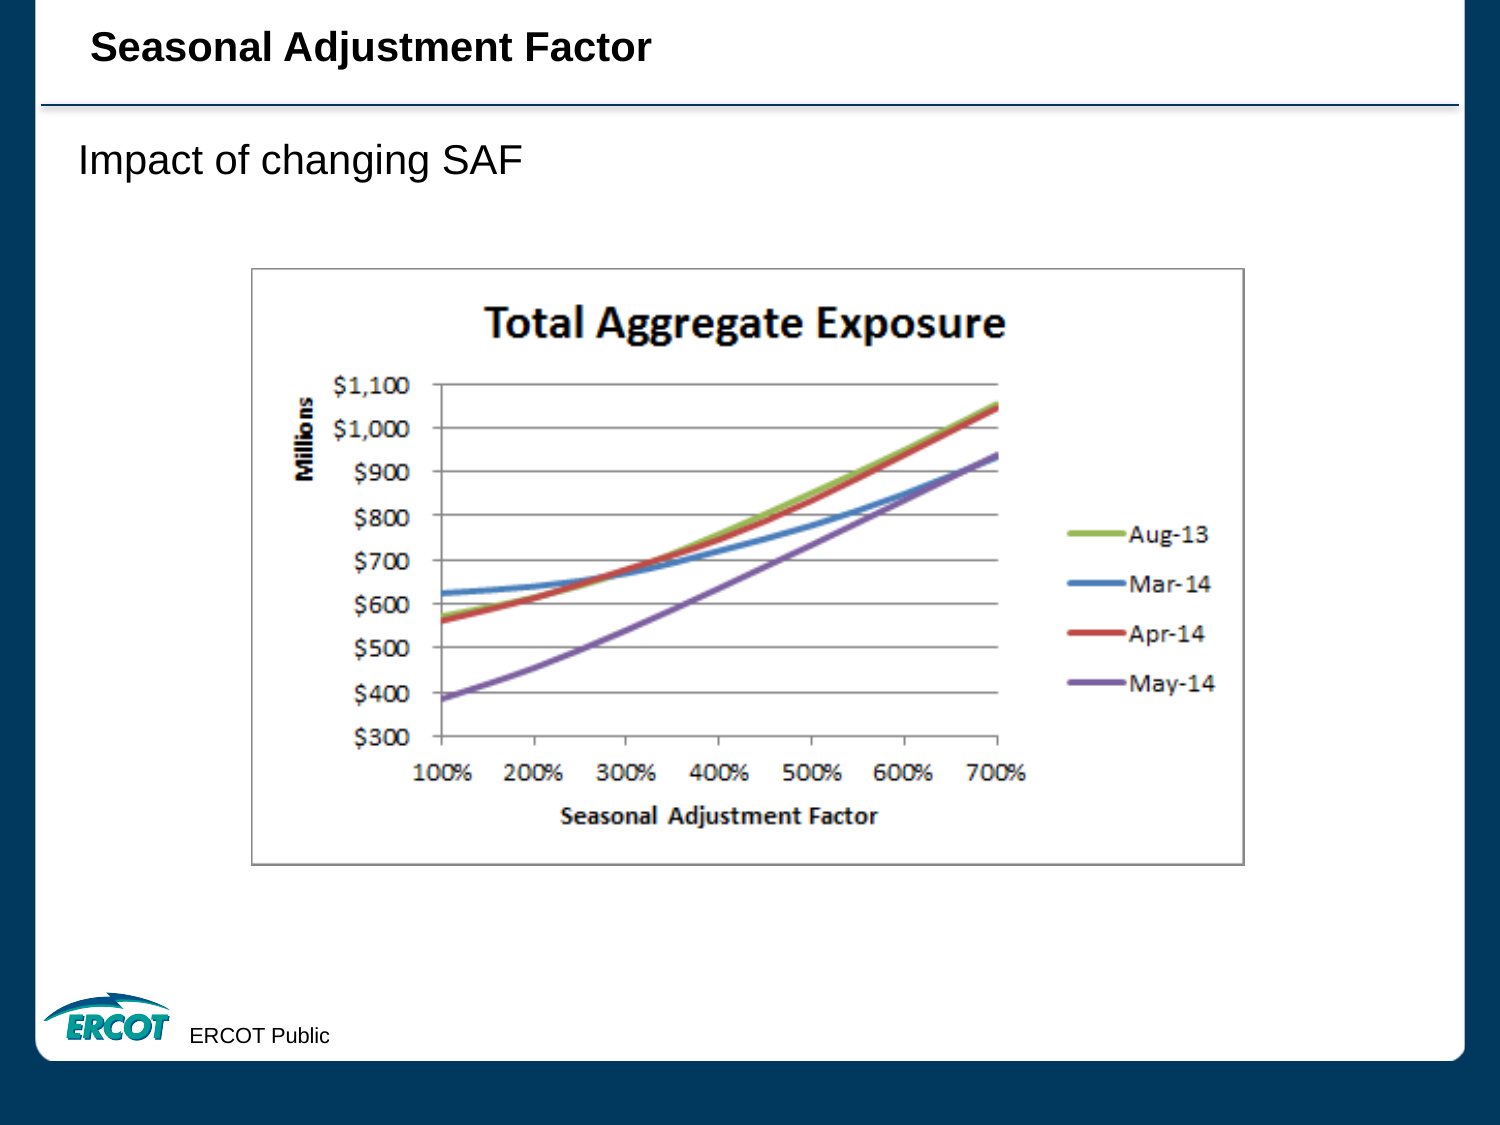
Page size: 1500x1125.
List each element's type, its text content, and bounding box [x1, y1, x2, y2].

title Seasonal Adjustment Factor [75, 0, 1425, 89]
list Impact of changing SAF [63, 125, 1425, 244]
picture [251, 268, 1245, 866]
picture [40, 988, 174, 1045]
text_box ERCOT Public [174, 988, 1302, 1056]
